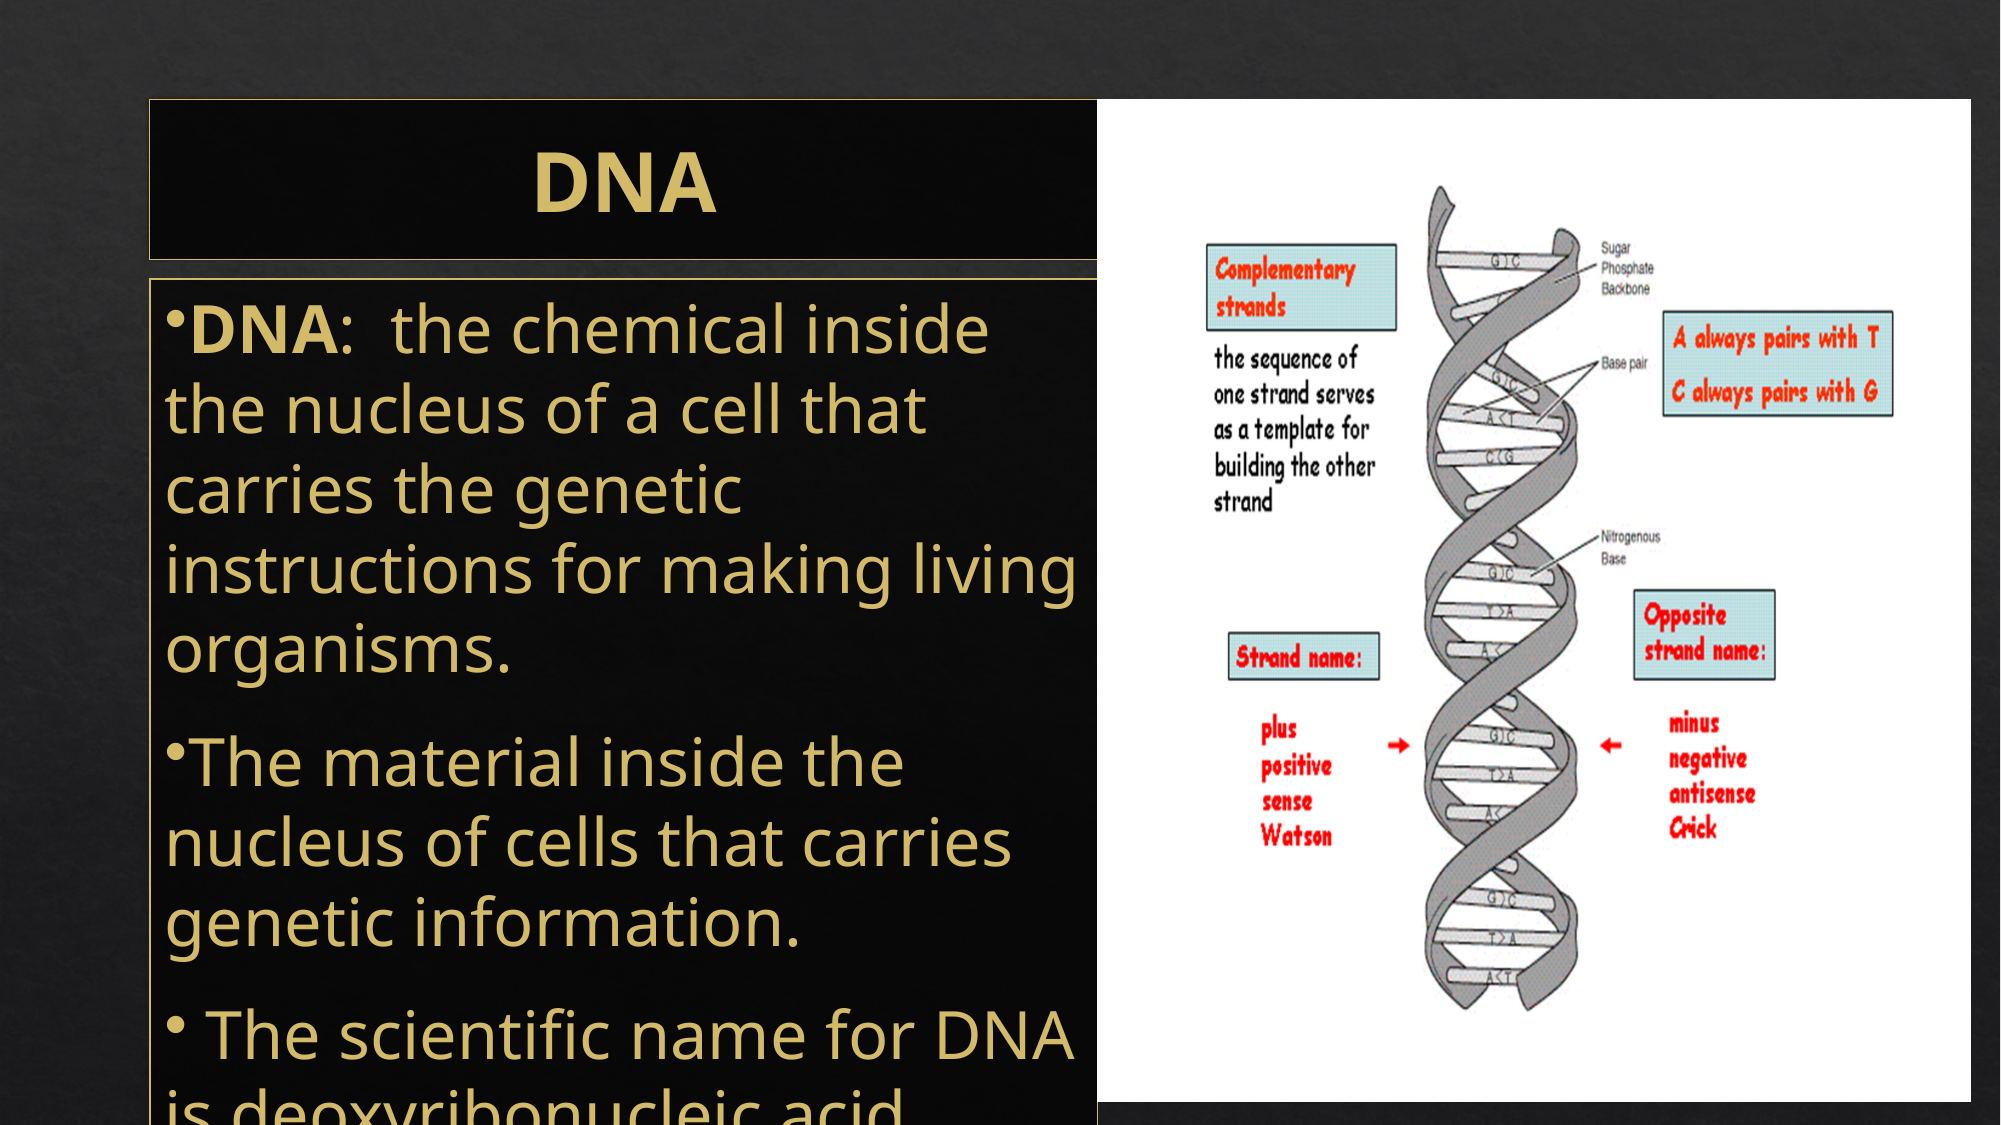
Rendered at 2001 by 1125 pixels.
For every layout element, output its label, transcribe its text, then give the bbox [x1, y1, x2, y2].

title DNA [149, 99, 1092, 260]
text_box DNA: the chemical inside the nucleus of a cell that carries the genetic instructions for making living organisms. The material inside the nucleus of cells that carries genetic information. The scientific name for DNA is deoxyribonucleic acid. [149, 279, 1098, 1125]
picture [1097, 99, 1972, 1103]
